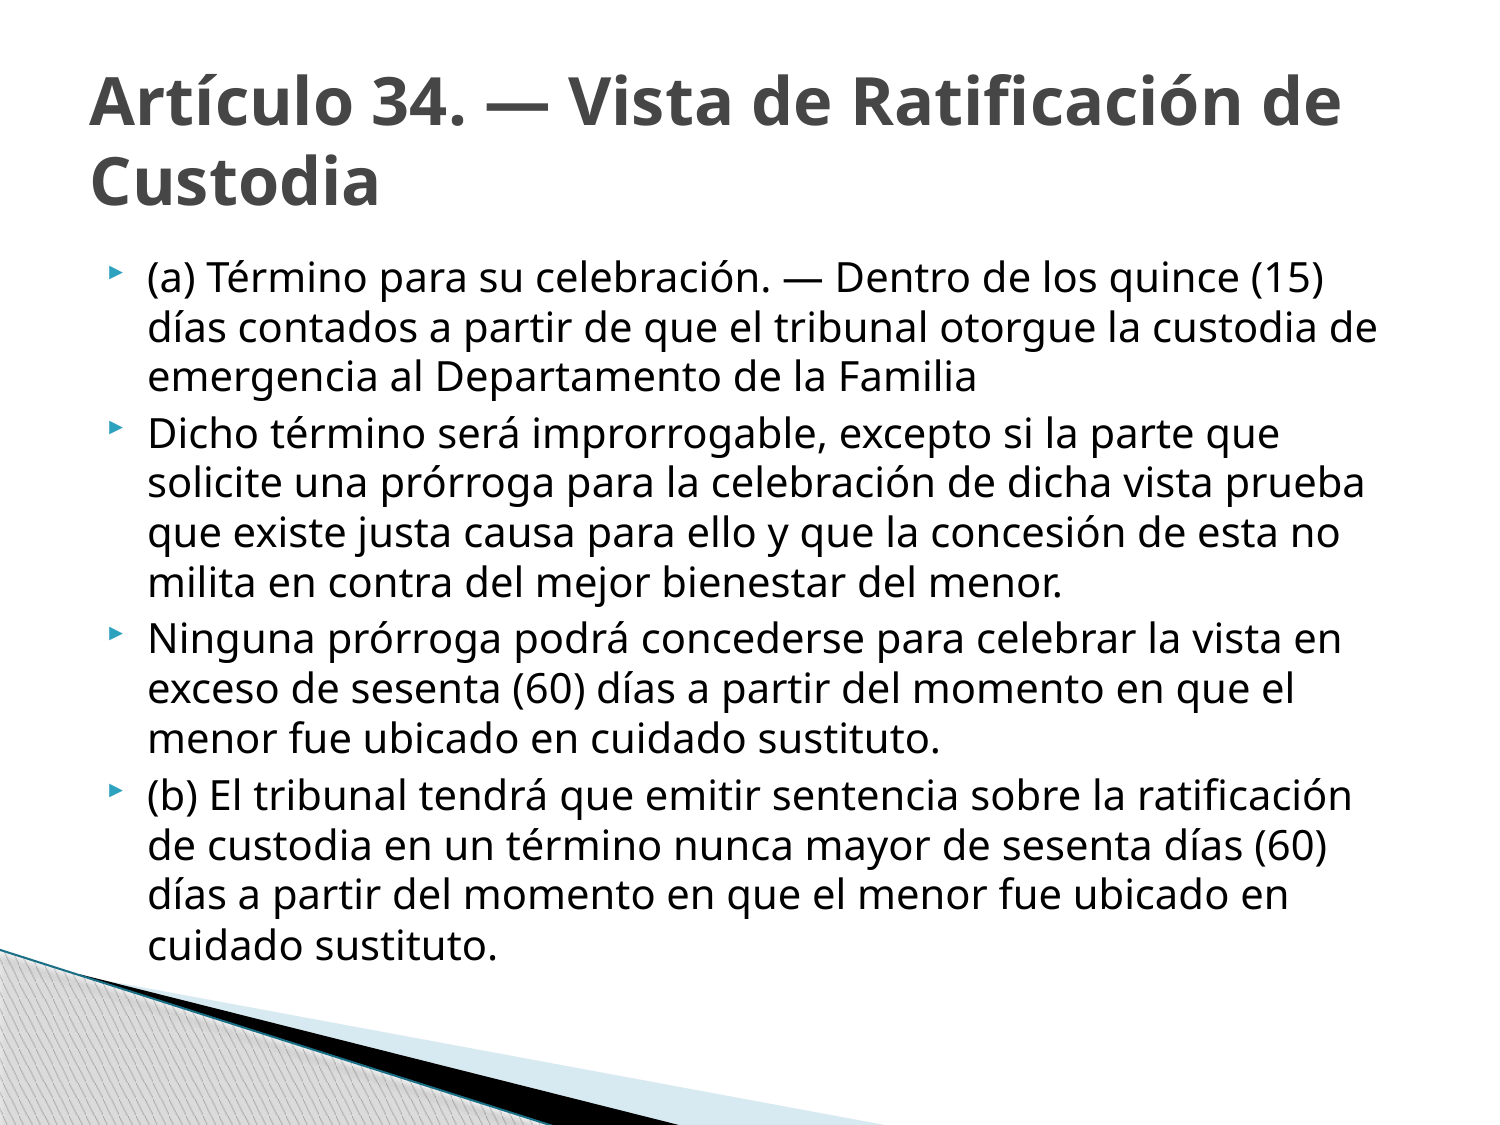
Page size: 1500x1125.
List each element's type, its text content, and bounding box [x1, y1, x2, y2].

list (a) Término para su celebración. — Dentro de los quince (15) días contados a partir de que el tribunal otorgue la custodia de emergencia al Departamento de la Familia Dicho término será improrrogable, excepto si la parte que solicite una prórroga para la celebración de dicha vista prueba que existe justa causa para ello y que la concesión de esta no milita en contra del mejor bienestar del menor. Ninguna prórroga podrá concederse para celebrar la vista en exceso de sesenta (60) días a partir del momento en que el menor fue ubicado en cuidado sustituto. (b) El tribunal tendrá que emitir sentencia sobre la ratificación de custodia en un término nunca mayor de sesenta días (60) días a partir del momento en que el menor fue ubicado en cuidado sustituto. [75, 243, 1425, 986]
title Artículo 34. — Vista de Ratificación de Custodia [75, 45, 1425, 233]
